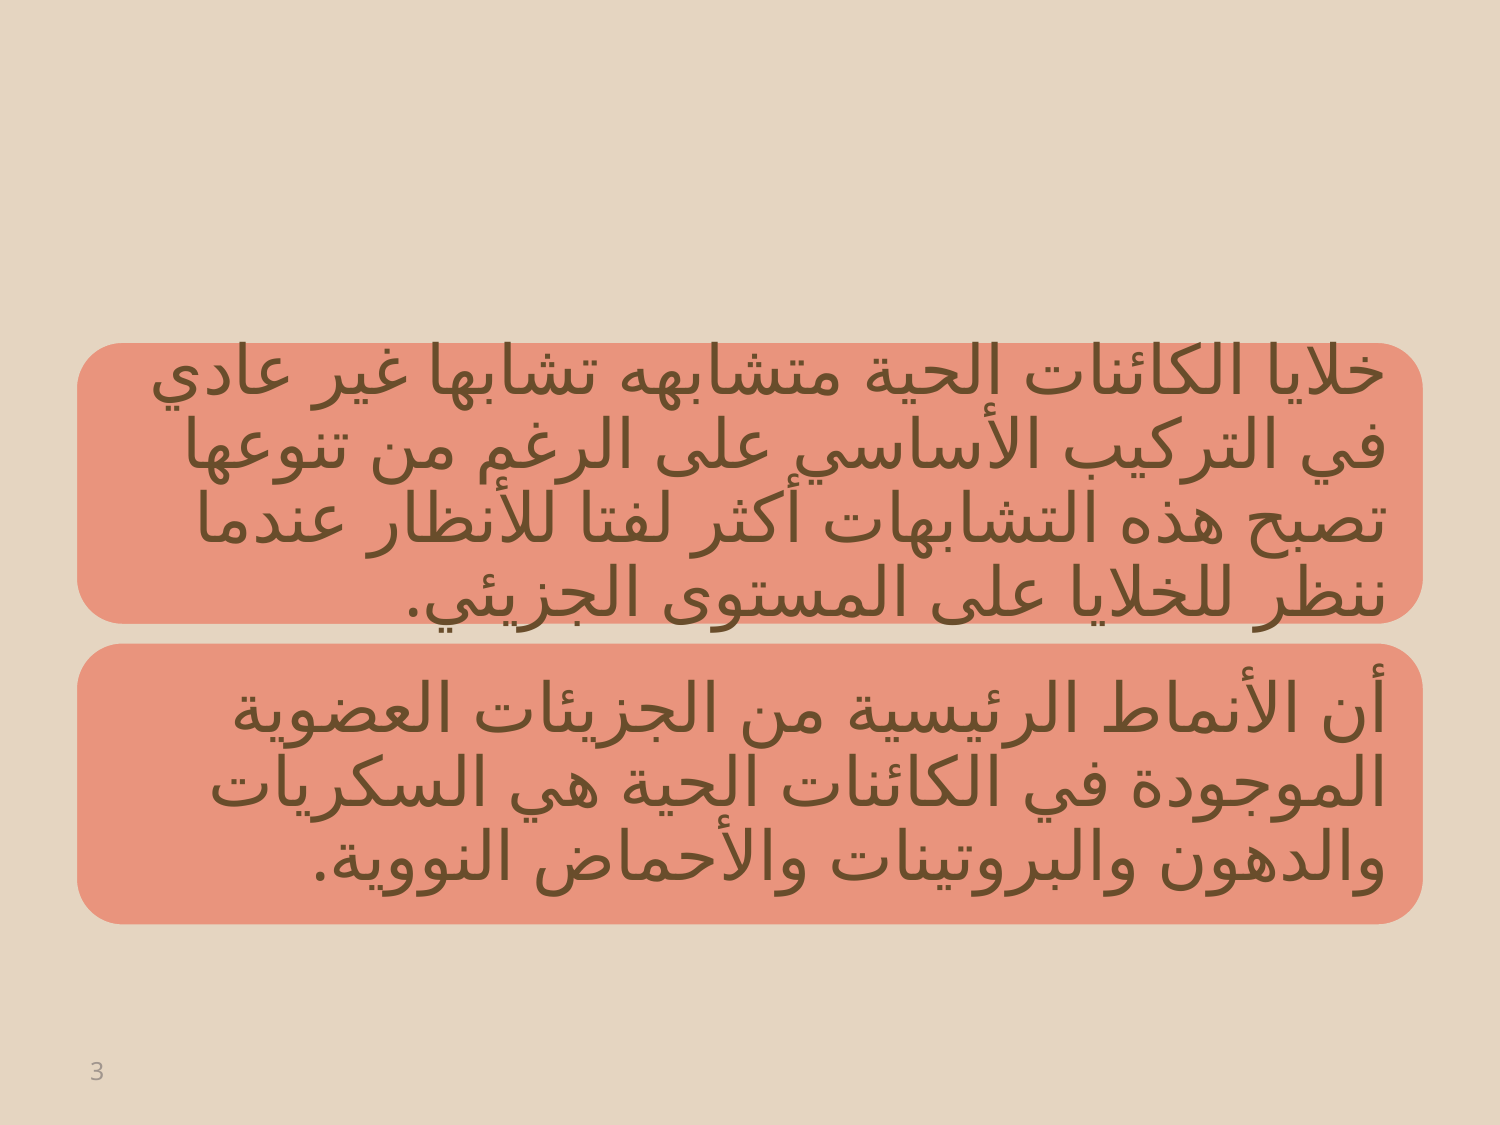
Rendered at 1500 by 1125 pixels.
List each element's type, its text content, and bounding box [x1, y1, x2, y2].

slide_number 3 [75, 1042, 425, 1103]
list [74, 262, 1426, 1006]
